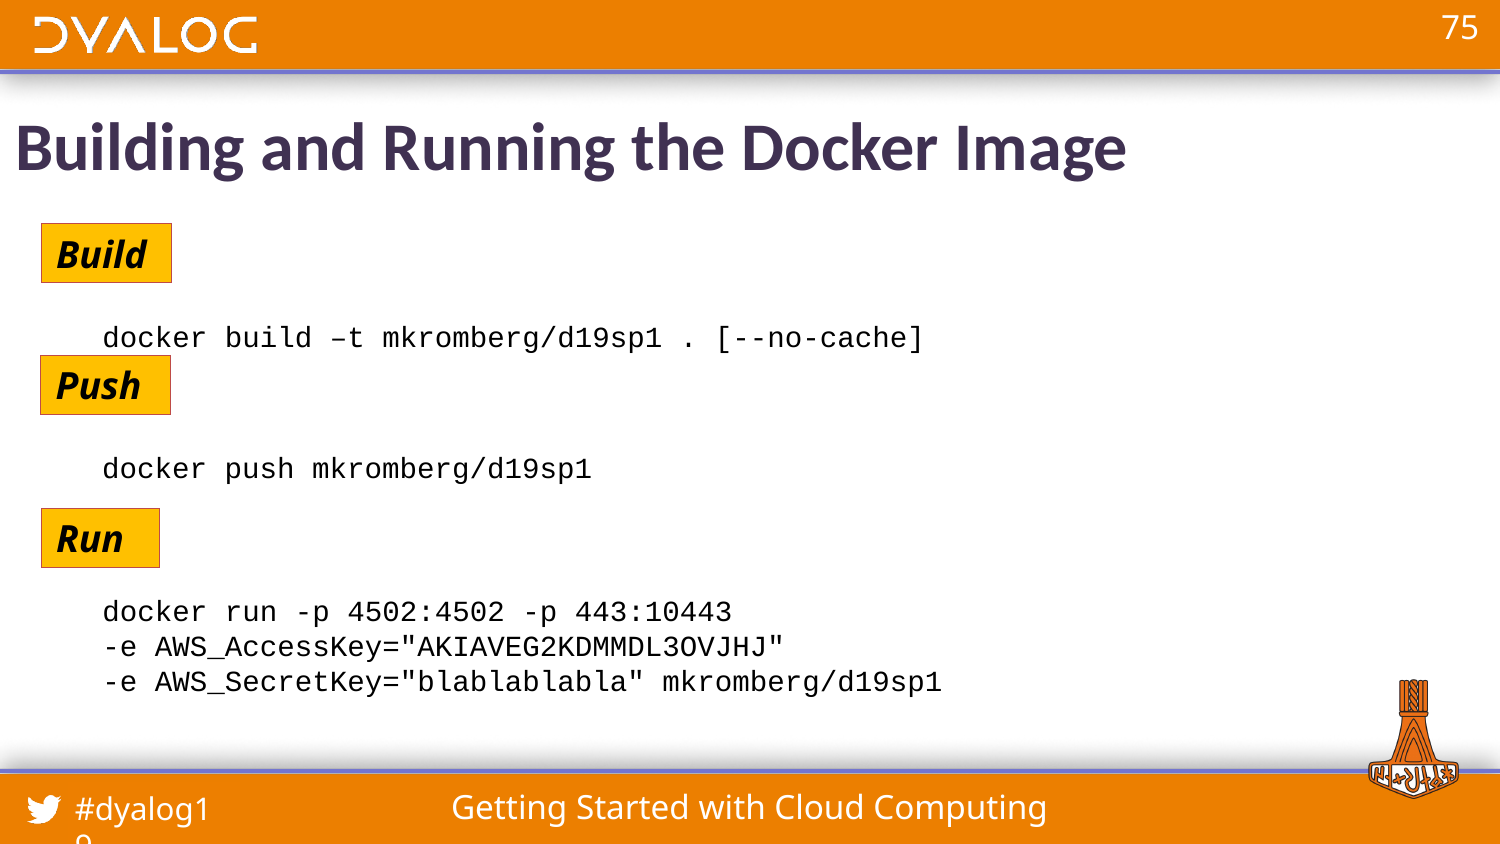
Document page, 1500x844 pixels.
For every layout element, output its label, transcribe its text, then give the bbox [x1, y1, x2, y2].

text_box docker push mkromberg/d19sp1 [86, 442, 1084, 493]
text_box Build [41, 223, 172, 283]
text_box Run [41, 508, 160, 568]
title Building and Running the Docker Image [0, 94, 1372, 192]
picture [0, 0, 1500, 108]
text_box docker run -p 4502:4502 -p 443:10443 -e AWS_AccessKey="AKIAVEG2KDMMDL3OVJHJ" -e AWS_SecretKey="blablablabla" mkromberg/d19sp1 [87, 585, 1394, 636]
text_box docker build –t mkromberg/d19sp1 . [--no-cache] [87, 310, 1084, 361]
text_box Push [40, 355, 171, 415]
picture [0, 679, 1500, 844]
